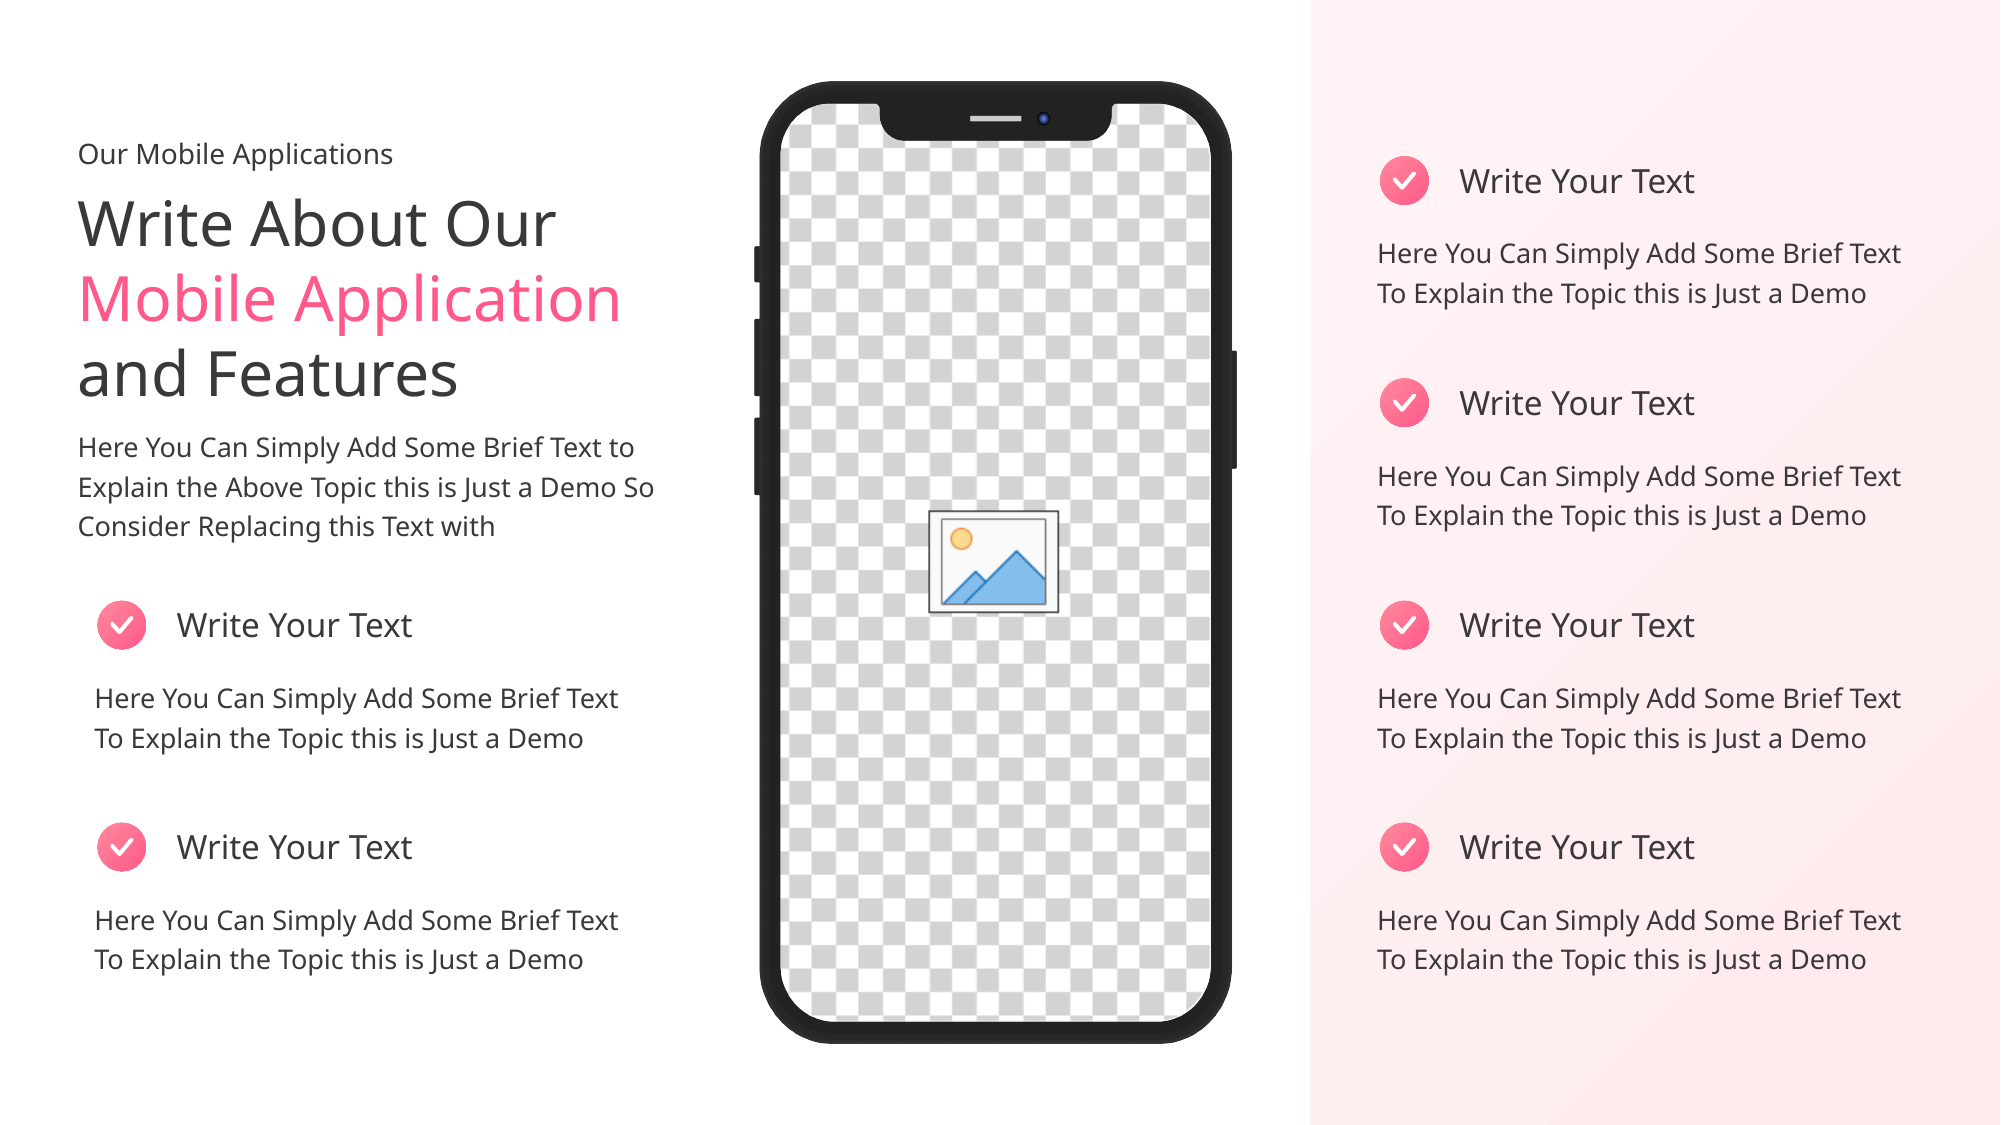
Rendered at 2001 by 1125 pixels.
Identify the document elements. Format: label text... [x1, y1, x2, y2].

text_box Write Your Text [1444, 374, 1811, 430]
text_box Here You Can Simply Add Some Brief Text To Explain the Topic this is Just a Demo [1362, 888, 1985, 983]
text_box [1393, 616, 1417, 635]
text_box Write Your Text [1444, 597, 1811, 652]
text_box [1380, 156, 1429, 205]
text_box Write About Our Mobile Application and Features [62, 176, 733, 416]
text_box [1393, 393, 1417, 412]
picture [753, 81, 1237, 1044]
text_box [745, 0, 1310, 1125]
text_box Write Your Text [161, 597, 529, 652]
text_box [110, 838, 134, 857]
text_box [1380, 822, 1429, 872]
text_box [97, 600, 146, 650]
text_box [97, 822, 146, 872]
text_box [1393, 838, 1417, 857]
text_box [1393, 171, 1417, 190]
text_box Here You Can Simply Add Some Brief Text to Explain the Above Topic this is Just a Demo So Consider Replacing this Text with [62, 416, 733, 550]
text_box [110, 616, 134, 635]
text_box Here You Can Simply Add Some Brief Text To Explain the Topic this is Just a Demo [79, 888, 703, 983]
text_box [1380, 600, 1429, 650]
text_box [1380, 378, 1429, 427]
text_box Our Mobile Applications [62, 129, 733, 176]
text_box Write Your Text [161, 819, 529, 874]
text_box Here You Can Simply Add Some Brief Text To Explain the Topic this is Just a Demo [1362, 666, 1985, 761]
text_box Here You Can Simply Add Some Brief Text To Explain the Topic this is Just a Demo [79, 666, 703, 761]
text_box Write Your Text [1444, 152, 1811, 208]
text_box [1310, 0, 2000, 1125]
text_box Here You Can Simply Add Some Brief Text To Explain the Topic this is Just a Demo [1362, 444, 1985, 539]
text_box Write Your Text [1444, 819, 1811, 874]
text_box Here You Can Simply Add Some Brief Text To Explain the Topic this is Just a Demo [1362, 222, 1985, 317]
